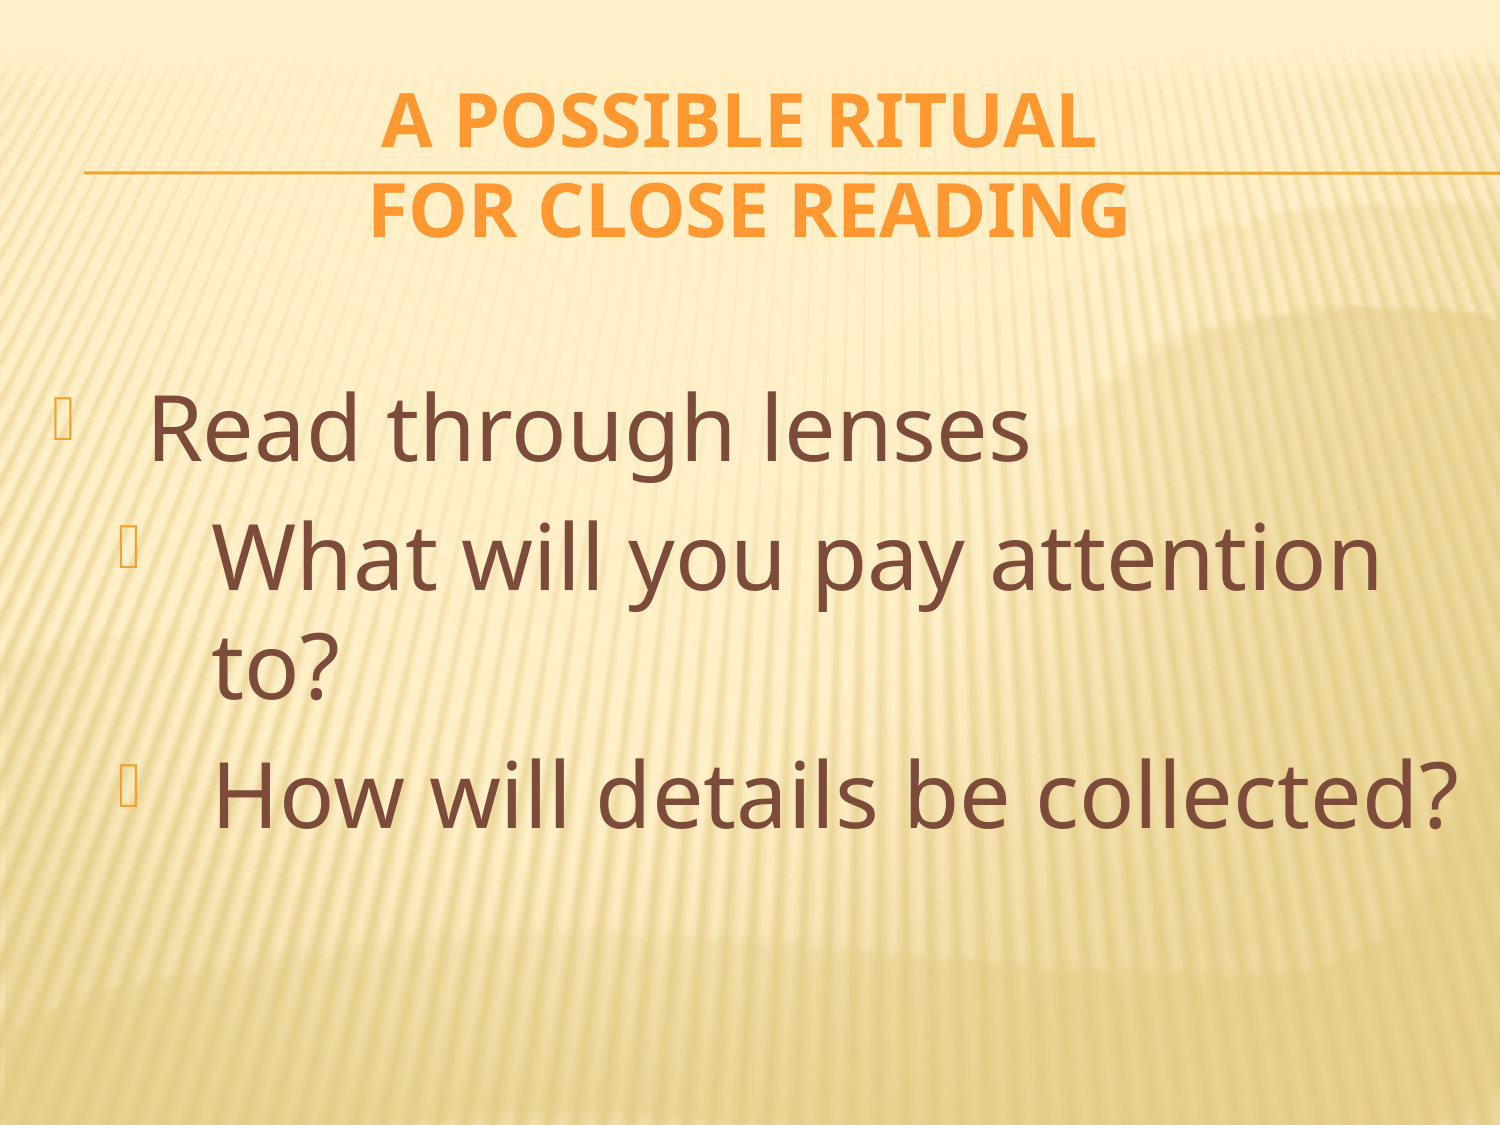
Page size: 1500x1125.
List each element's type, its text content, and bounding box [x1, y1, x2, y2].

list Read through lenses What will you pay attention to? How will details be collected? [37, 362, 1475, 950]
title A possible ritual for close reading [37, 50, 1463, 275]
